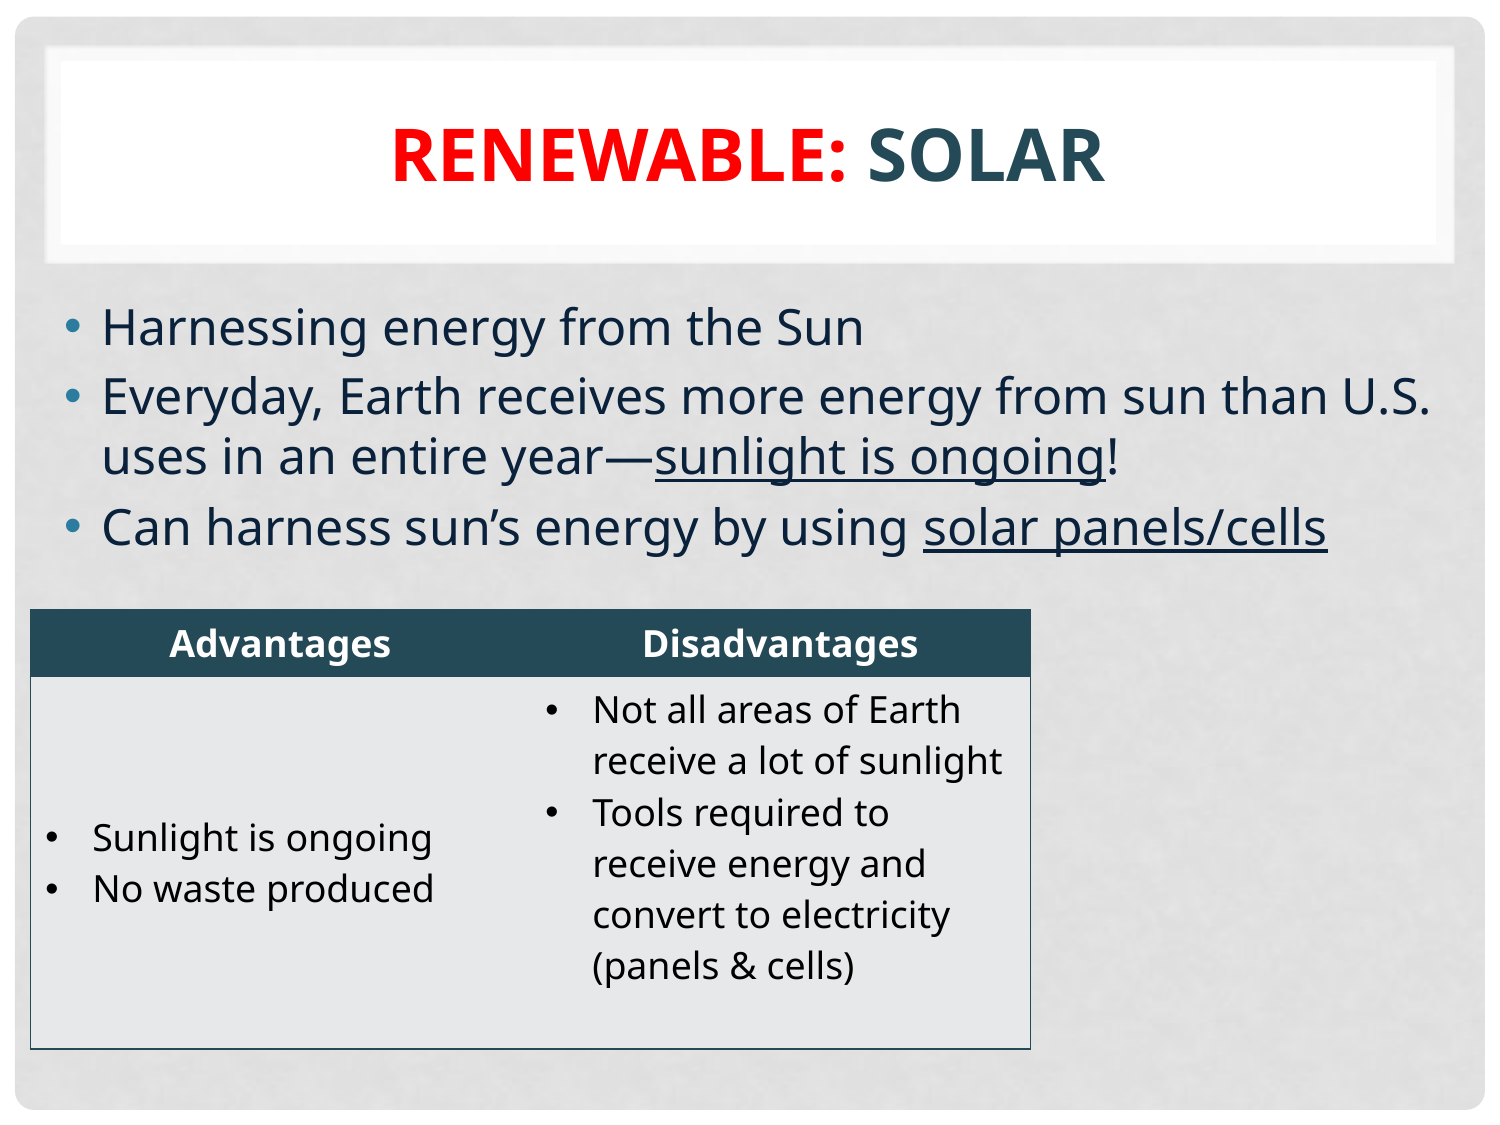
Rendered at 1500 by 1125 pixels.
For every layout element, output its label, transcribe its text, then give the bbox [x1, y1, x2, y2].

list Harnessing energy from the Sun Everyday, Earth receives more energy from sun than U.S. uses in an entire year—sunlight is ongoing! Can harness sun’s energy by using solar panels/cells [30, 287, 1482, 1005]
table_cell Sunlight is ongoing No waste produced [31, 677, 530, 1048]
table_cell Not all areas of Earth receive a lot of sunlight Tools required to receive energy and convert to electricity (panels & cells) [530, 677, 1030, 1048]
table_header Disadvantages [530, 611, 1030, 676]
title Renewable: Solar [69, 66, 1425, 238]
table_header Advantages [31, 611, 530, 676]
